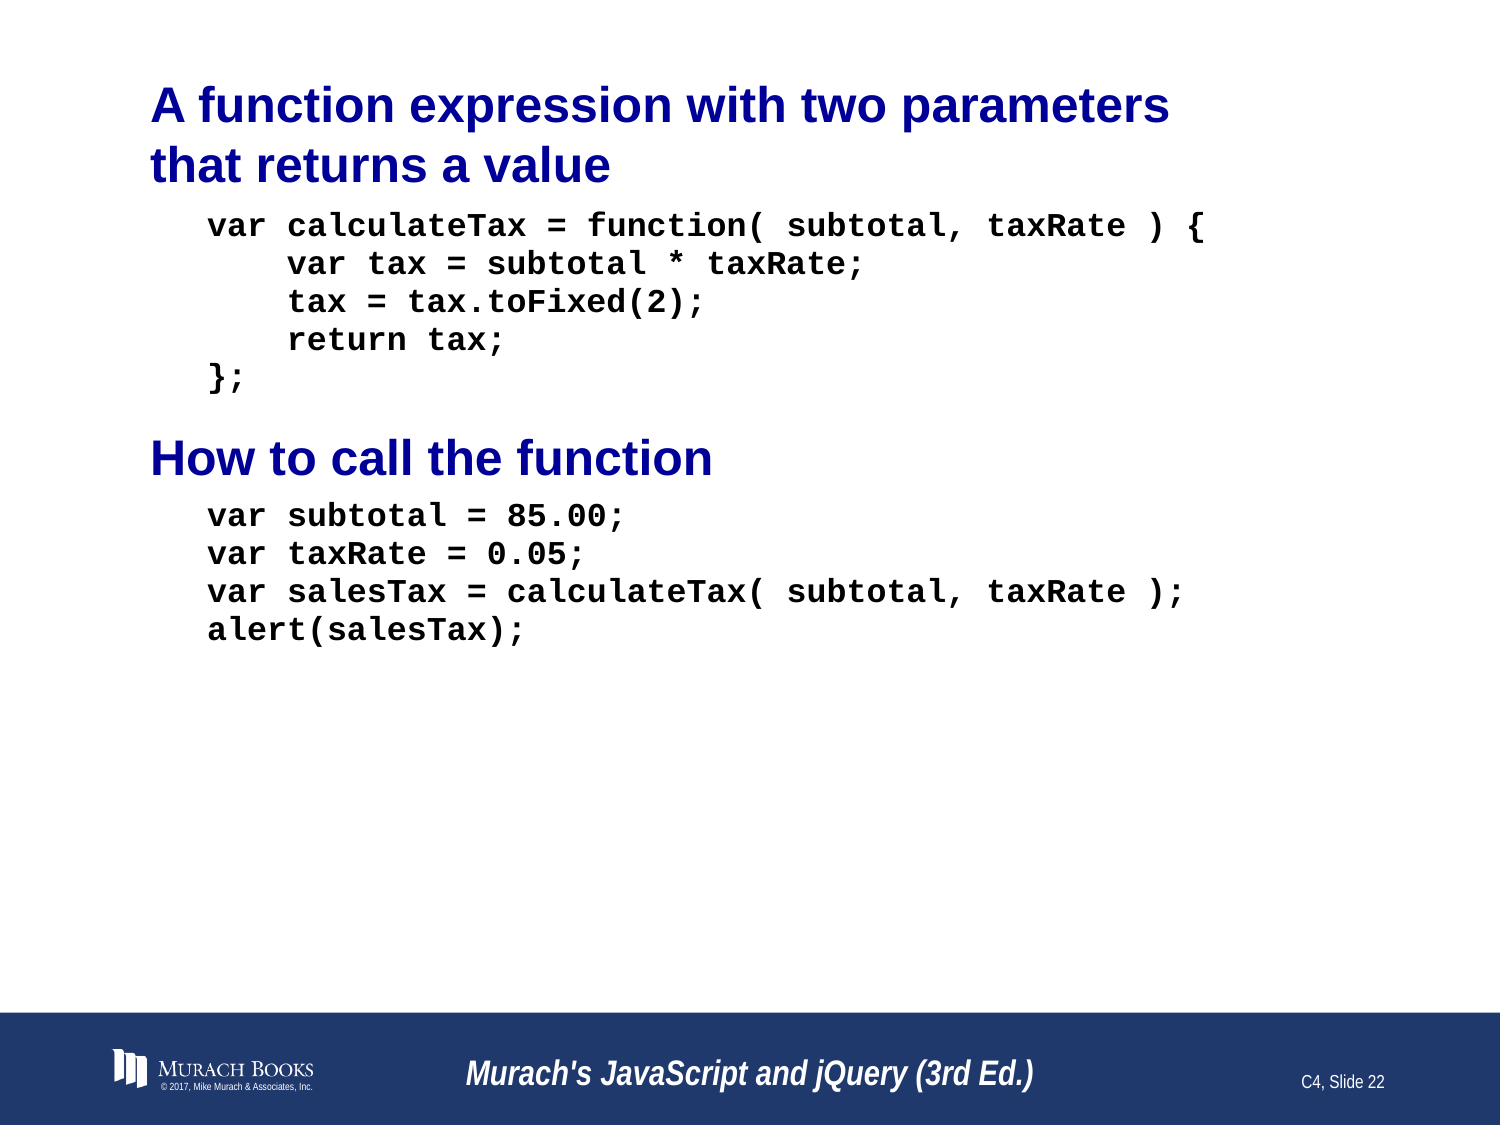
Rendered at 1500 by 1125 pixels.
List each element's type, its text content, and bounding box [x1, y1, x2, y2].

title A function expression with two parameters that returns a value [150, 72, 1350, 194]
footer © 2017, Mike Murach & Associates, Inc. [12, 1025, 463, 1100]
slide_number Murach's JavaScript and jQuery (3rd Ed.) [463, 1025, 1050, 1100]
slide_number C4, Slide 22 [1087, 1025, 1400, 1100]
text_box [149, 208, 1350, 651]
